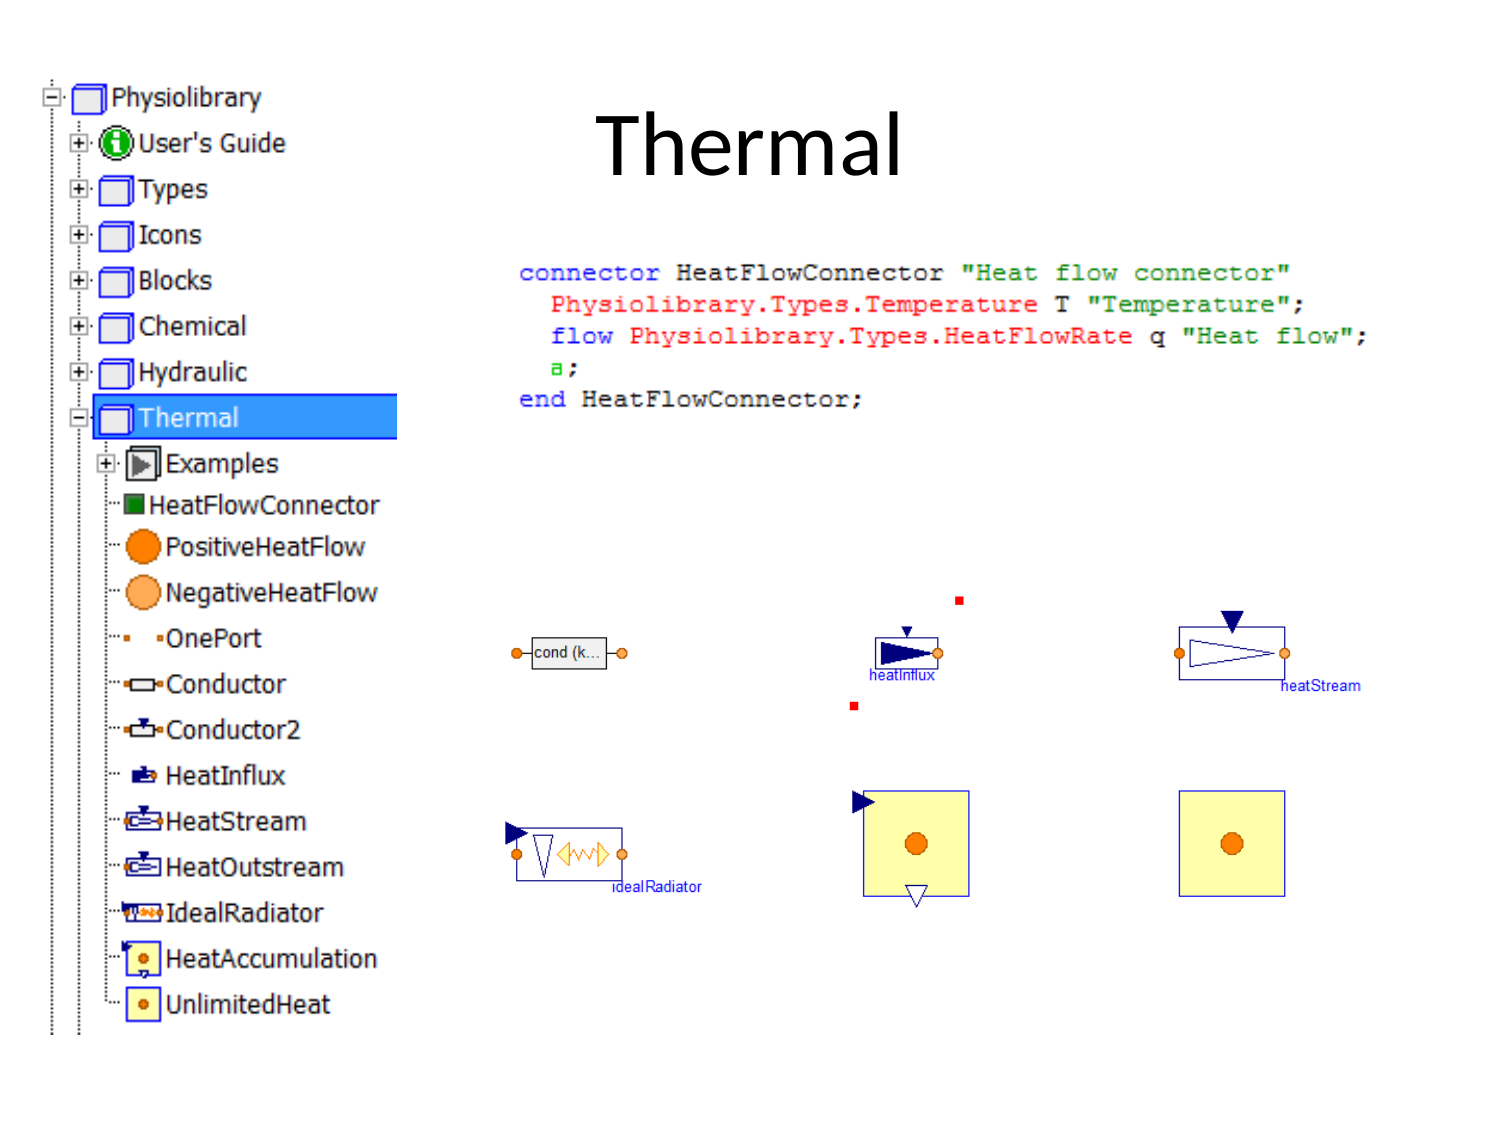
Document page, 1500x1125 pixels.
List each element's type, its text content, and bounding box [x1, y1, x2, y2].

title Thermal [75, 45, 1425, 233]
picture [513, 255, 1400, 421]
picture [454, 538, 1405, 959]
picture [41, 77, 398, 1036]
